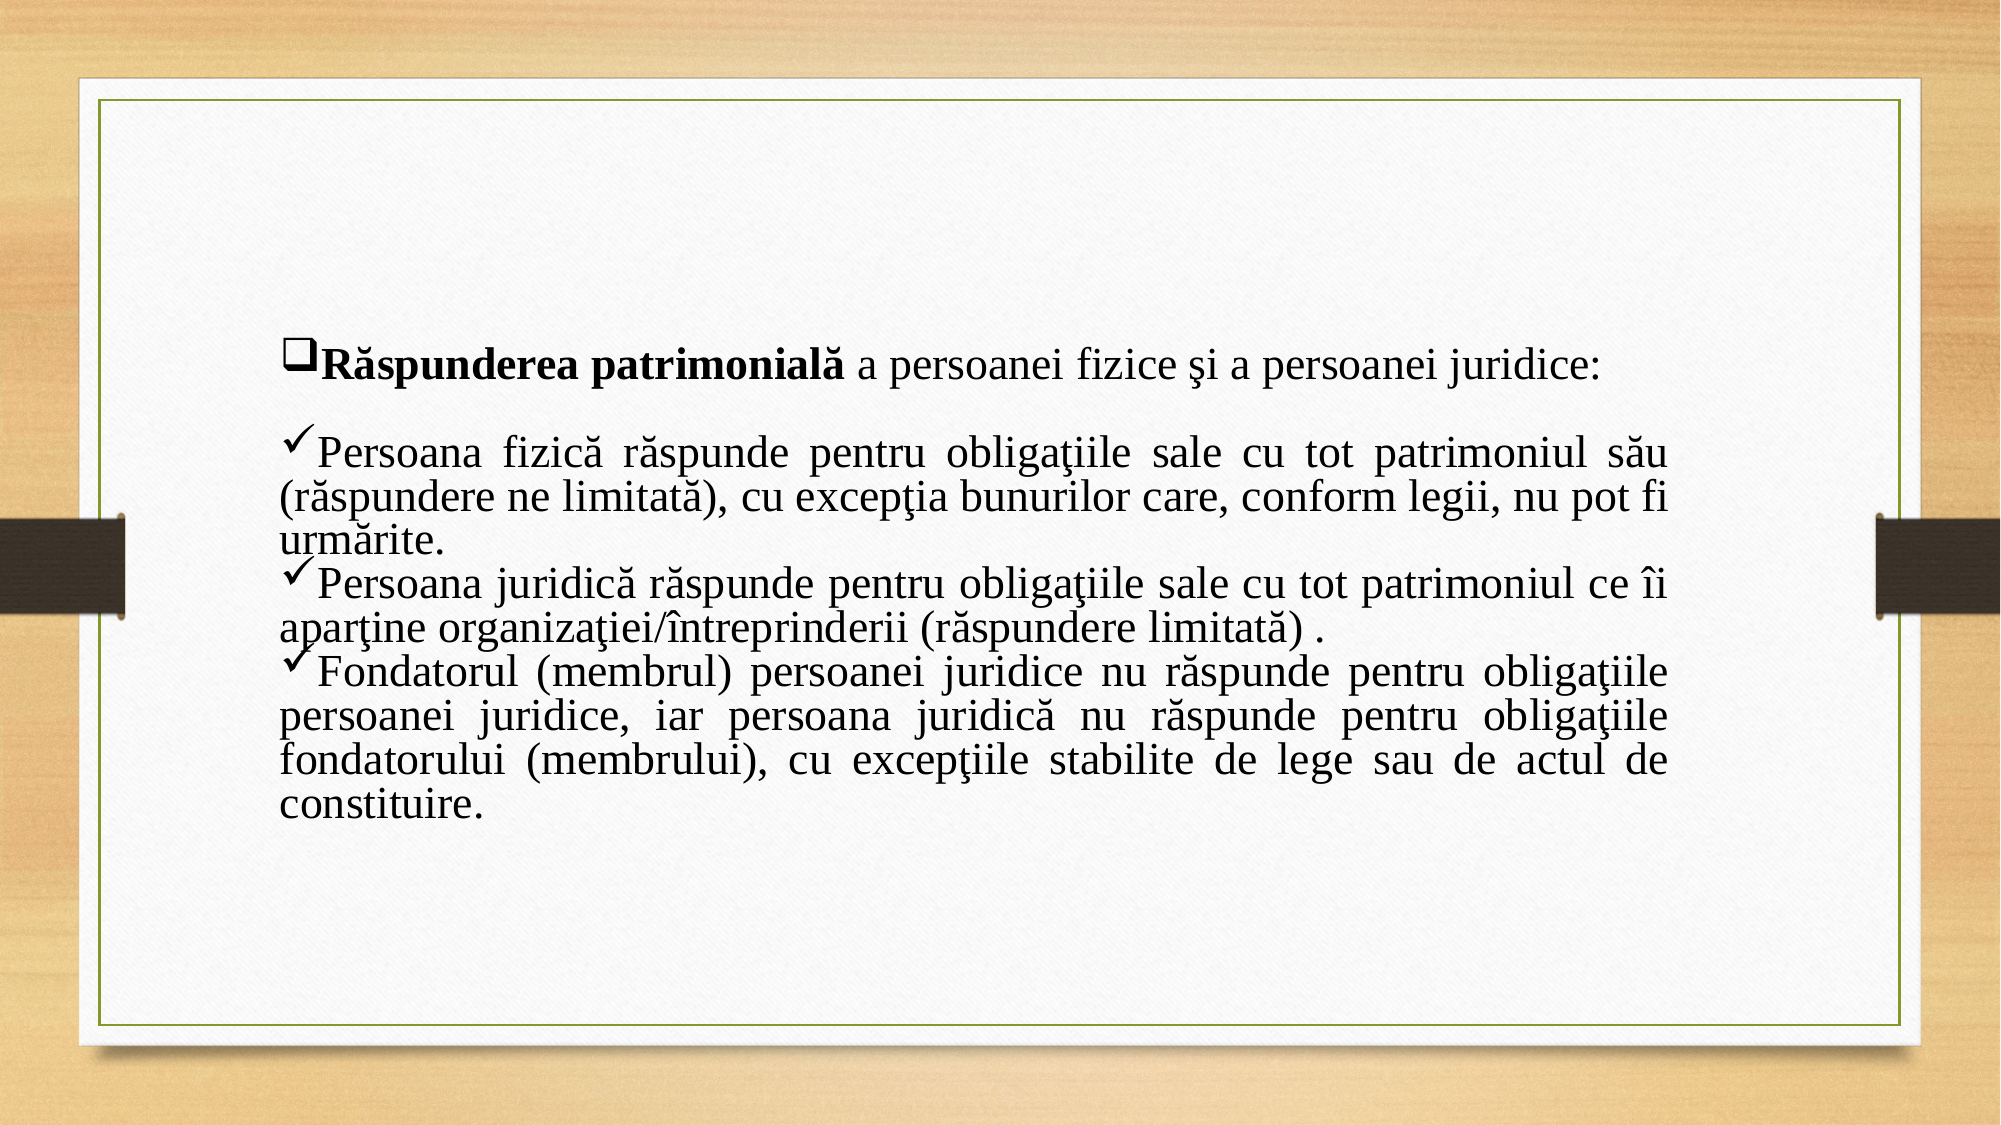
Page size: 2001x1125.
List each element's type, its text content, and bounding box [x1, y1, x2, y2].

text_box Răspunderea patrimonială a persoanei fizice şi a persoanei juridice: Persoana fizică răspunde pentru obligaţiile sale cu tot patrimoniul său (răspundere ne limitată), cu excepţia bunurilor care, conform legii, nu pot fi urmărite. Persoana juridică răspunde pentru obligaţiile sale cu tot patrimoniul ce îi aparţine organizaţiei/întreprinderii (răspundere limitată) . Fondatorul (membrul) persoanei juridice nu răspunde pentru obligaţiile persoanei juridice, iar persoana juridică nu răspunde pentru obligaţiile fondatorului (membrului), cu excepţiile stabilite de lege sau de actul de constituire. [264, 336, 1685, 835]
picture [0, 0, 2001, 1125]
